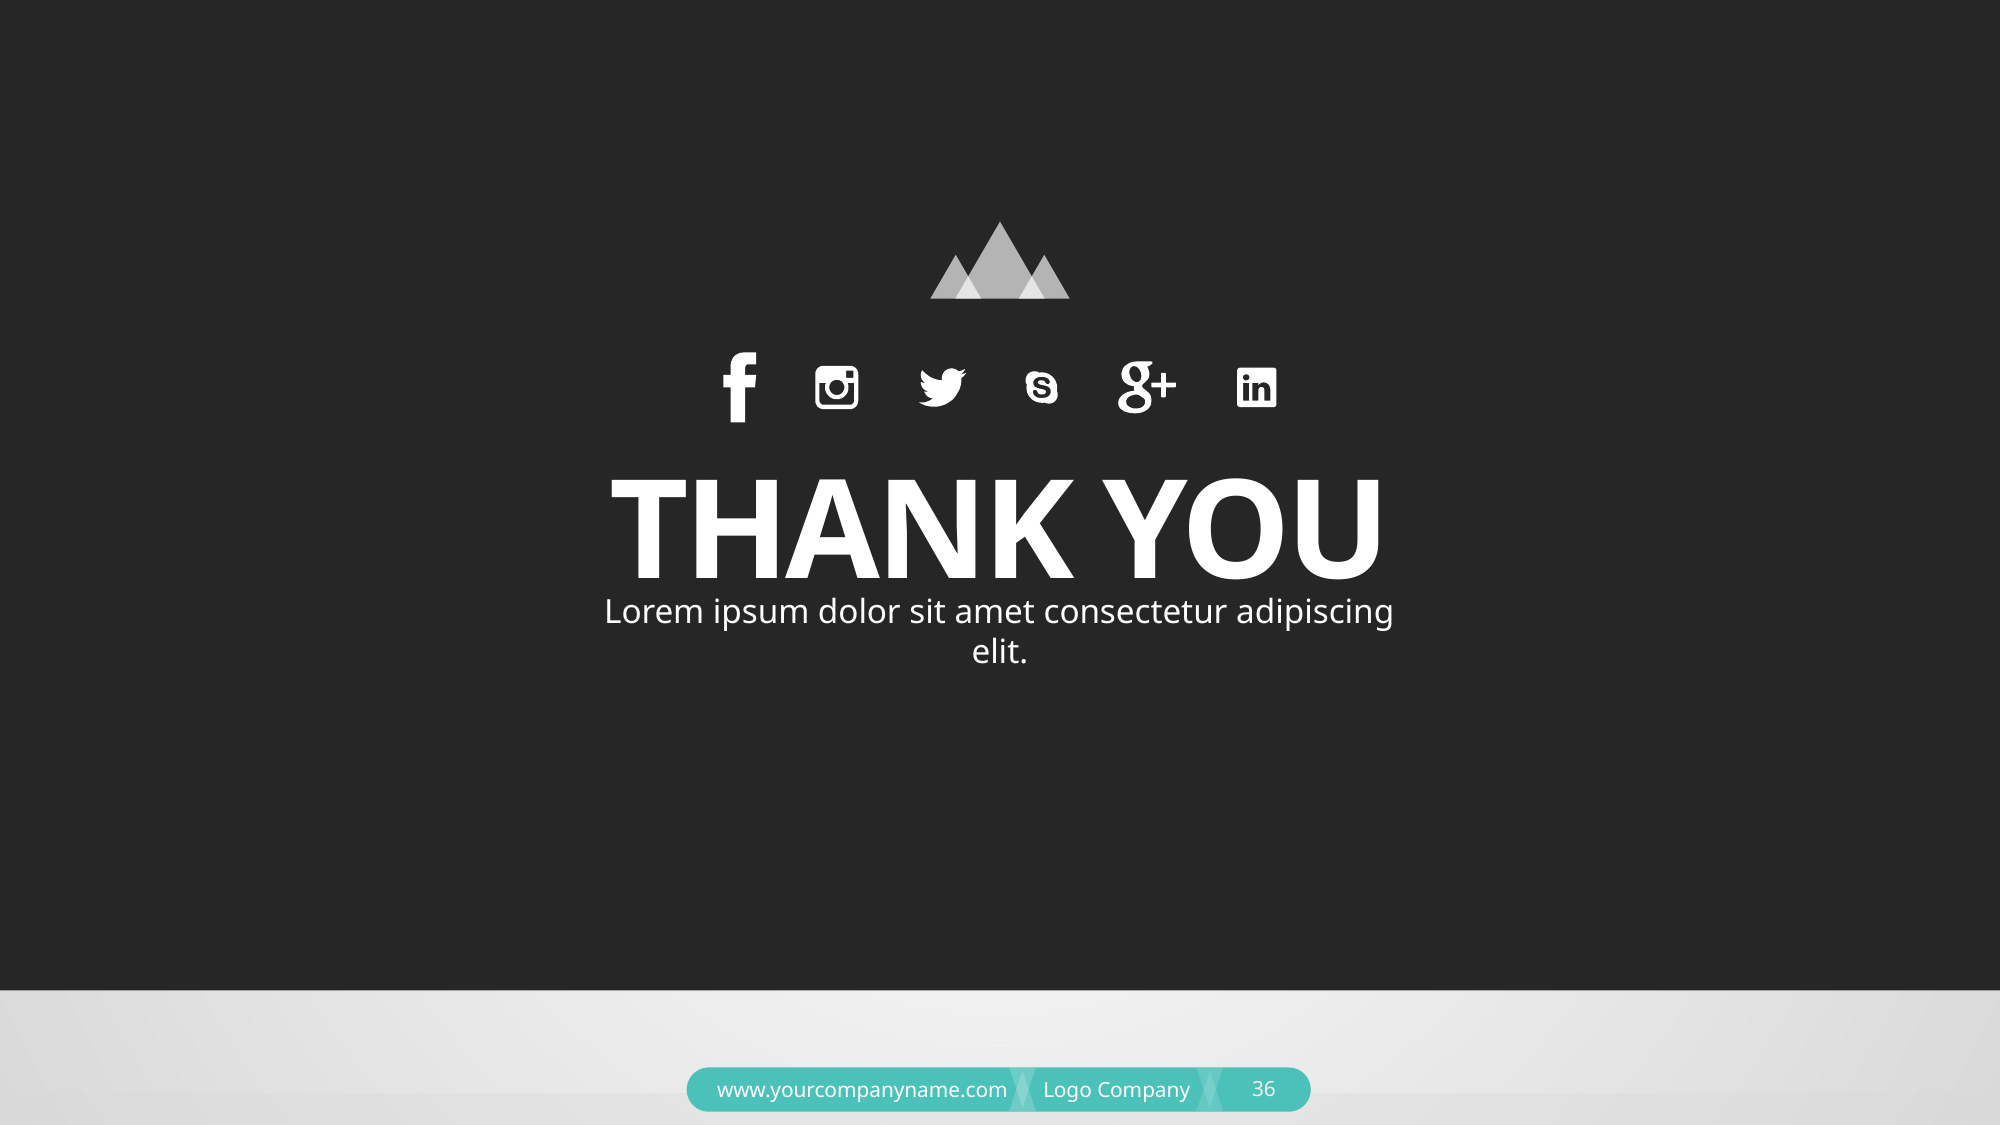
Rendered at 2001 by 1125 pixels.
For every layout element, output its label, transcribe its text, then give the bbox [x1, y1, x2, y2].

text_box [0, 0, 2000, 991]
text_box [545, 352, 1454, 639]
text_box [930, 221, 1070, 299]
slide_number 36 [1225, 1067, 1302, 1112]
